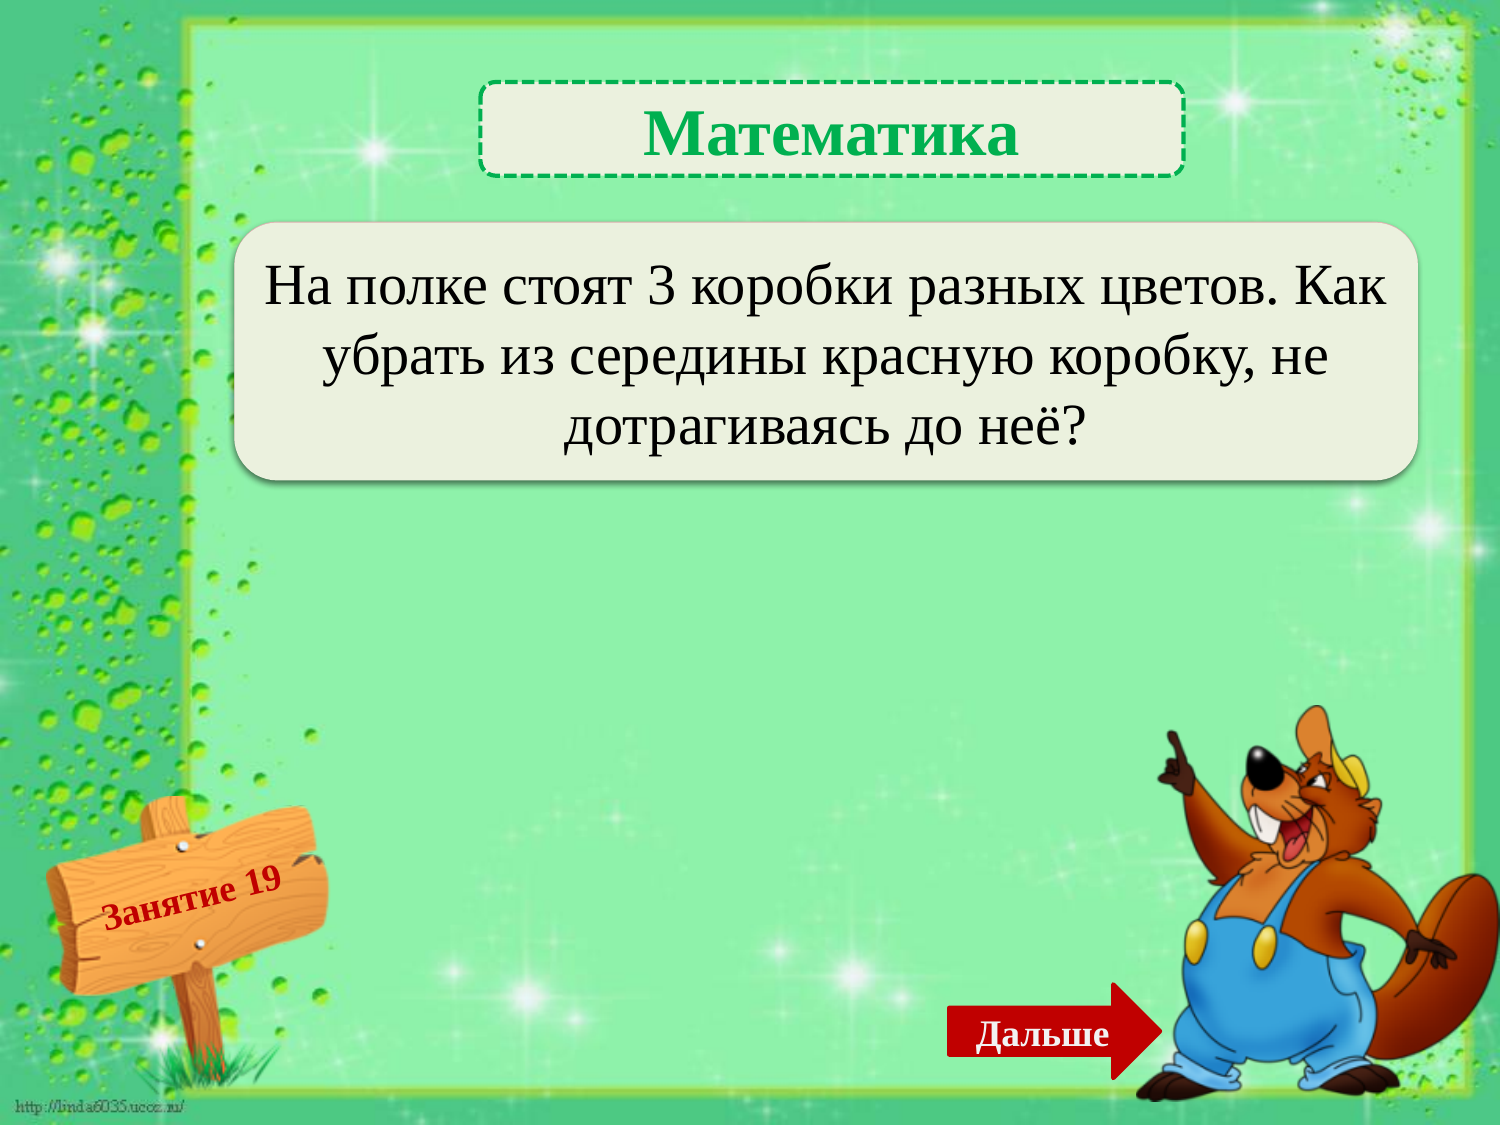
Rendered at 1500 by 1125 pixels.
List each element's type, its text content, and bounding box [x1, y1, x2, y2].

text_box Математика [478, 79, 1186, 178]
text_box Дальше [947, 982, 1163, 1081]
picture [0, 0, 1500, 1125]
text_box [232, 220, 1421, 483]
